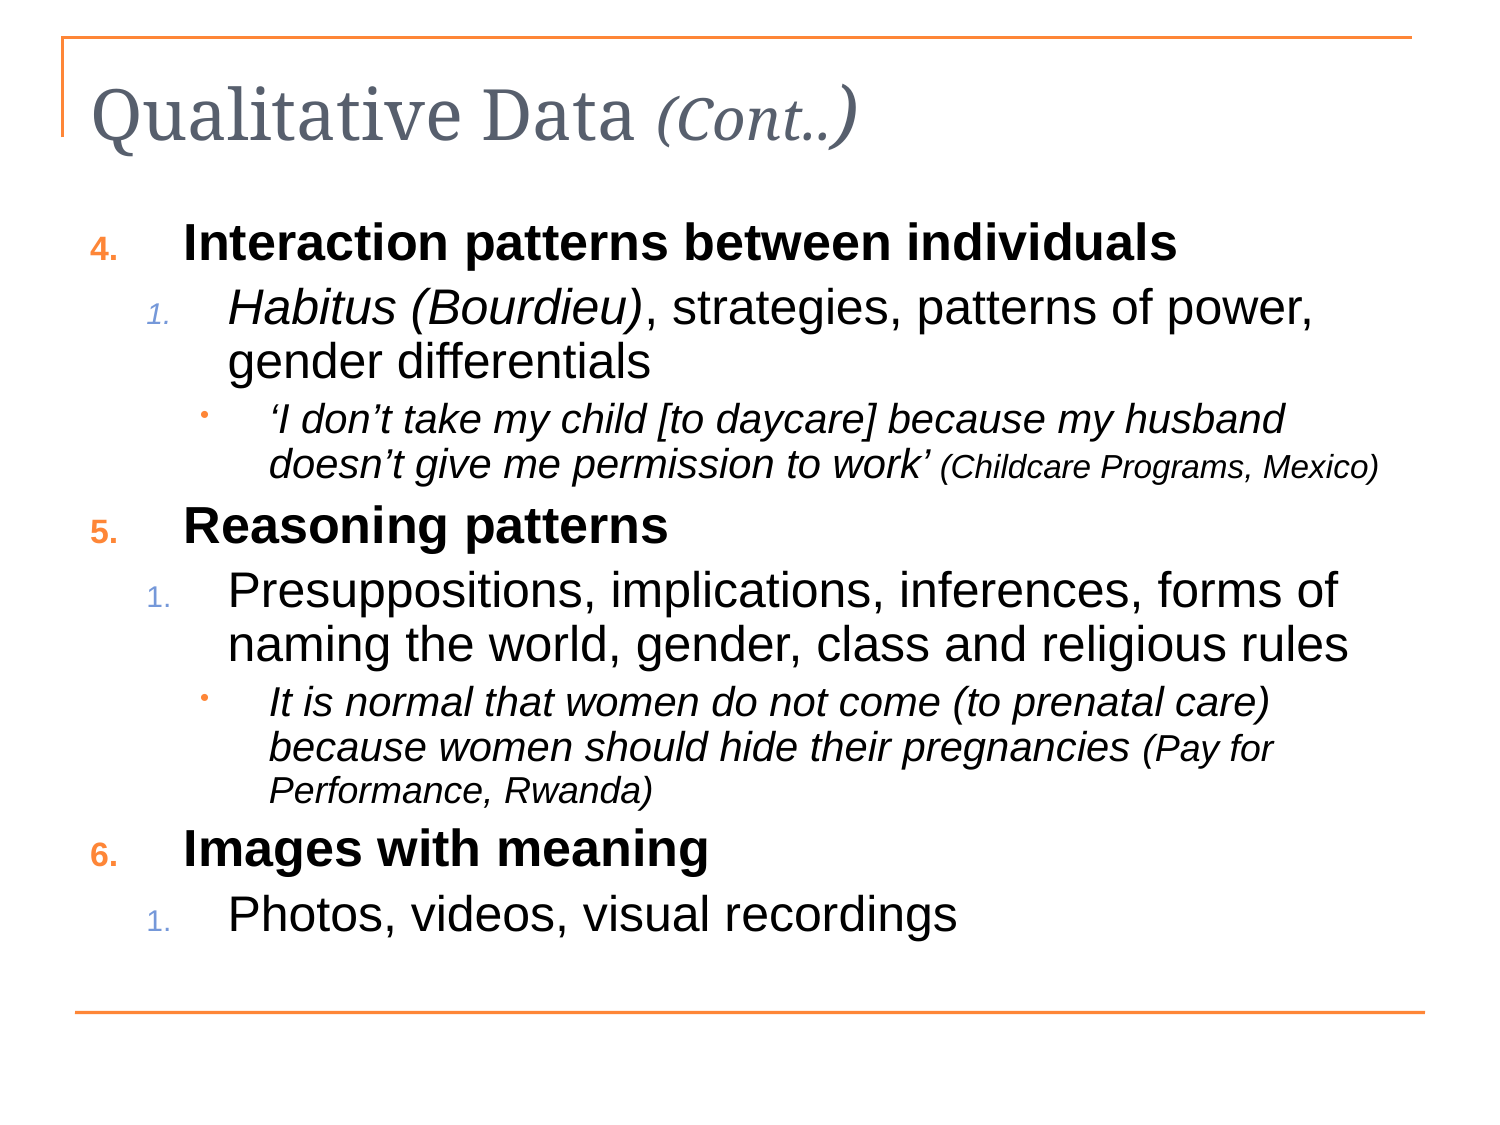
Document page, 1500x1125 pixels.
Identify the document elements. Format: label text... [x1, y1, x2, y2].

list Interaction patterns between individuals Habitus (Bourdieu), strategies, patterns of power, gender differentials ‘I don’t take my child [to daycare] because my husband doesn’t give me permission to work’ (Childcare Programs, Mexico) Reasoning patterns Presuppositions, implications, inferences, forms of naming the world, gender, class and religious rules It is normal that women do not come (to prenatal care) because women should hide their pregnancies (Pay for Performance, Rwanda) Images with meaning Photos, videos, visual recordings [75, 208, 1425, 1006]
title Qualitative Data (Cont..) [75, 45, 1425, 173]
